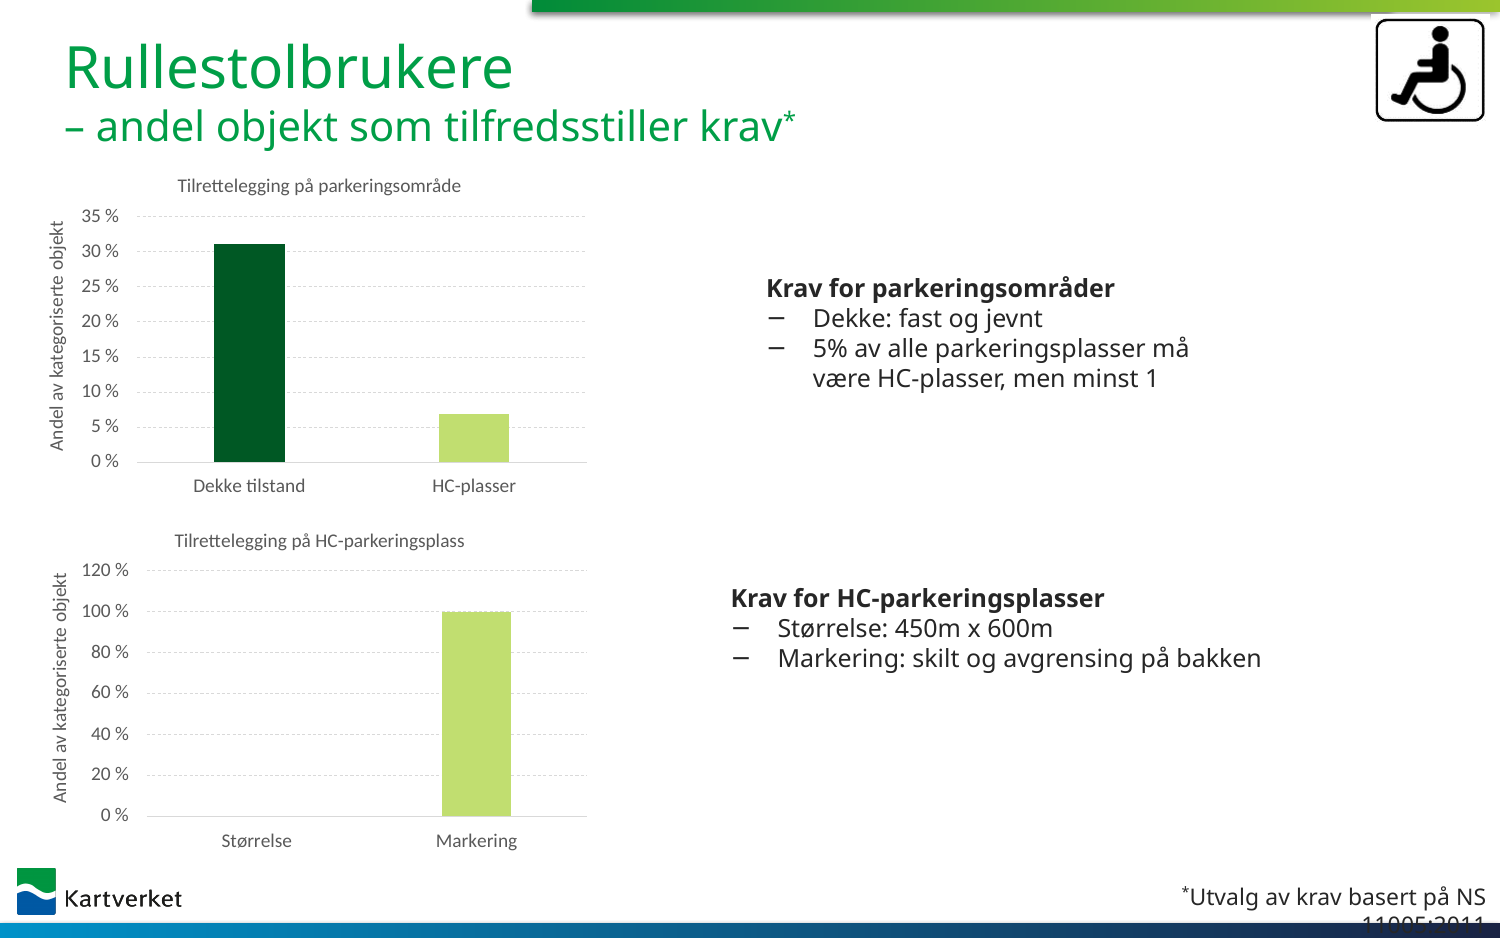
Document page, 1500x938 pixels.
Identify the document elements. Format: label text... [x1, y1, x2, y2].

picture [1371, 13, 1491, 127]
text_box Rullestolbrukere – andel objekt som tilfredsstiller krav* [49, 23, 1431, 158]
text_box Krav for parkeringsområder Dekke: fast og jevnt 5% av alle parkeringsplasser må være HC-plasser, men minst 1 [751, 264, 1232, 400]
text_box *Utvalg av krav basert på NS 11005:2011 [1068, 873, 1500, 938]
picture [41, 520, 598, 859]
text_box Krav for HC-parkeringsplasser Størrelse: 450m x 600m Markering: skilt og avgrensing på bakken [715, 574, 1278, 680]
picture [41, 166, 598, 505]
